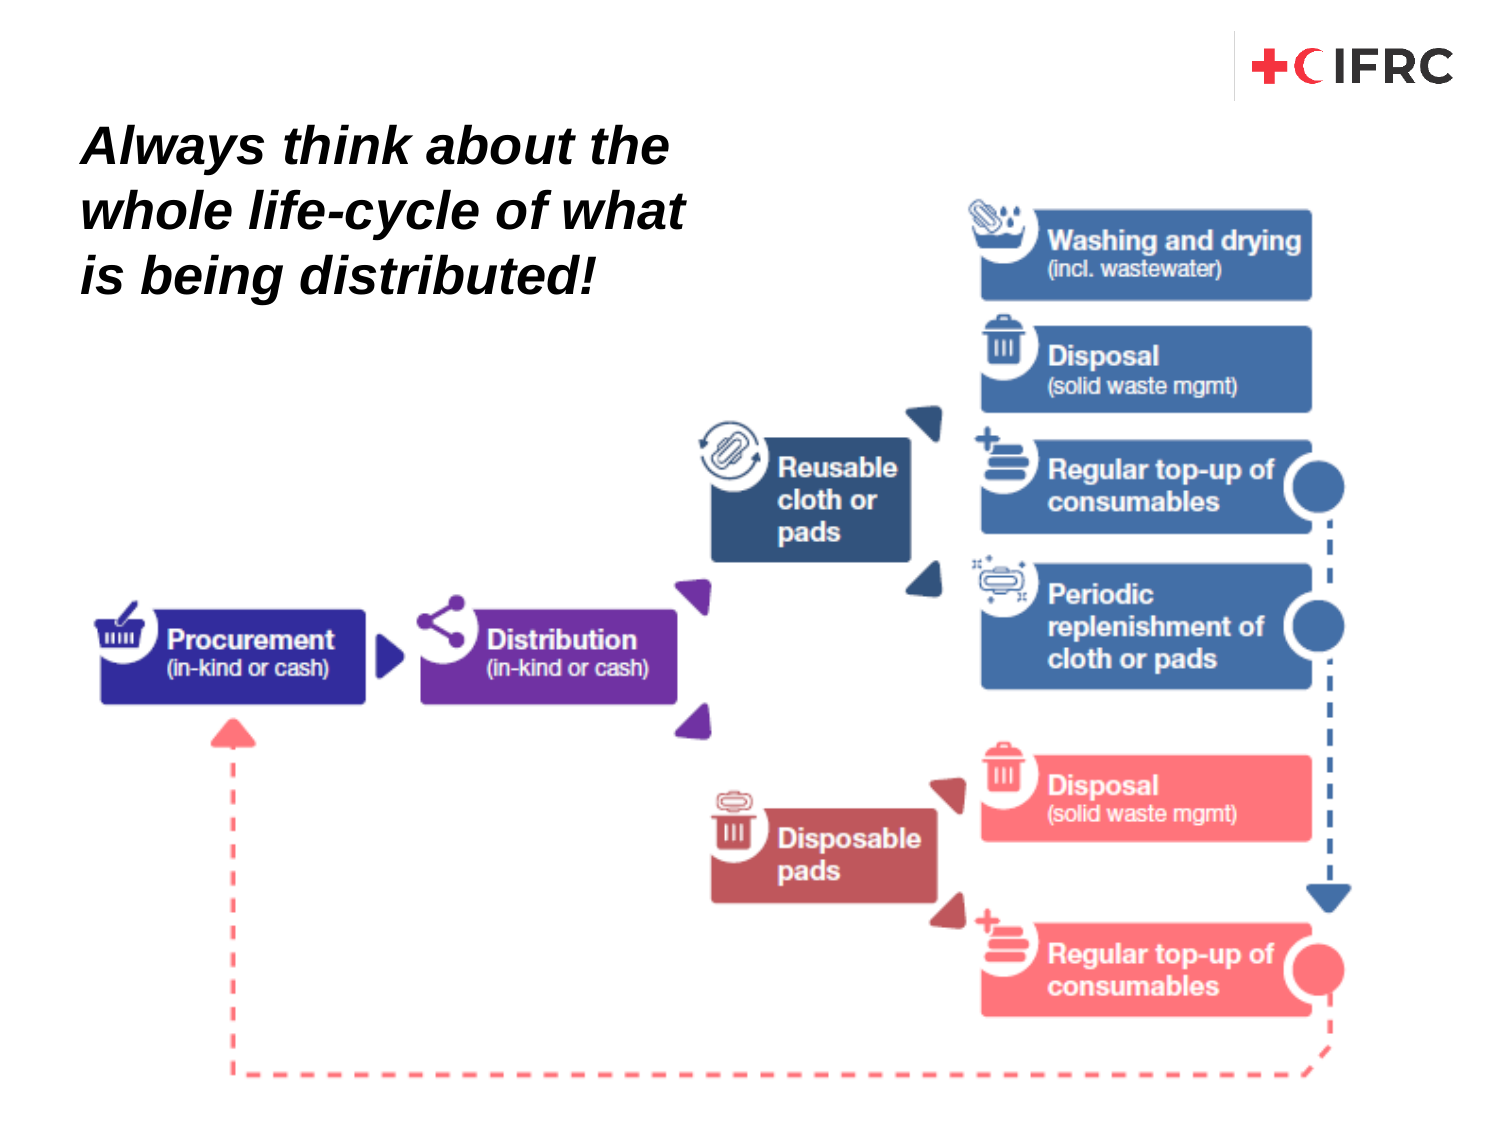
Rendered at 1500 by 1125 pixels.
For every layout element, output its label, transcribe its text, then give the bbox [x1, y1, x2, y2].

picture [1234, 30, 1471, 102]
picture [64, 173, 1369, 1119]
title Always think about the whole life-cycle of what is being distributed! [64, 66, 751, 172]
